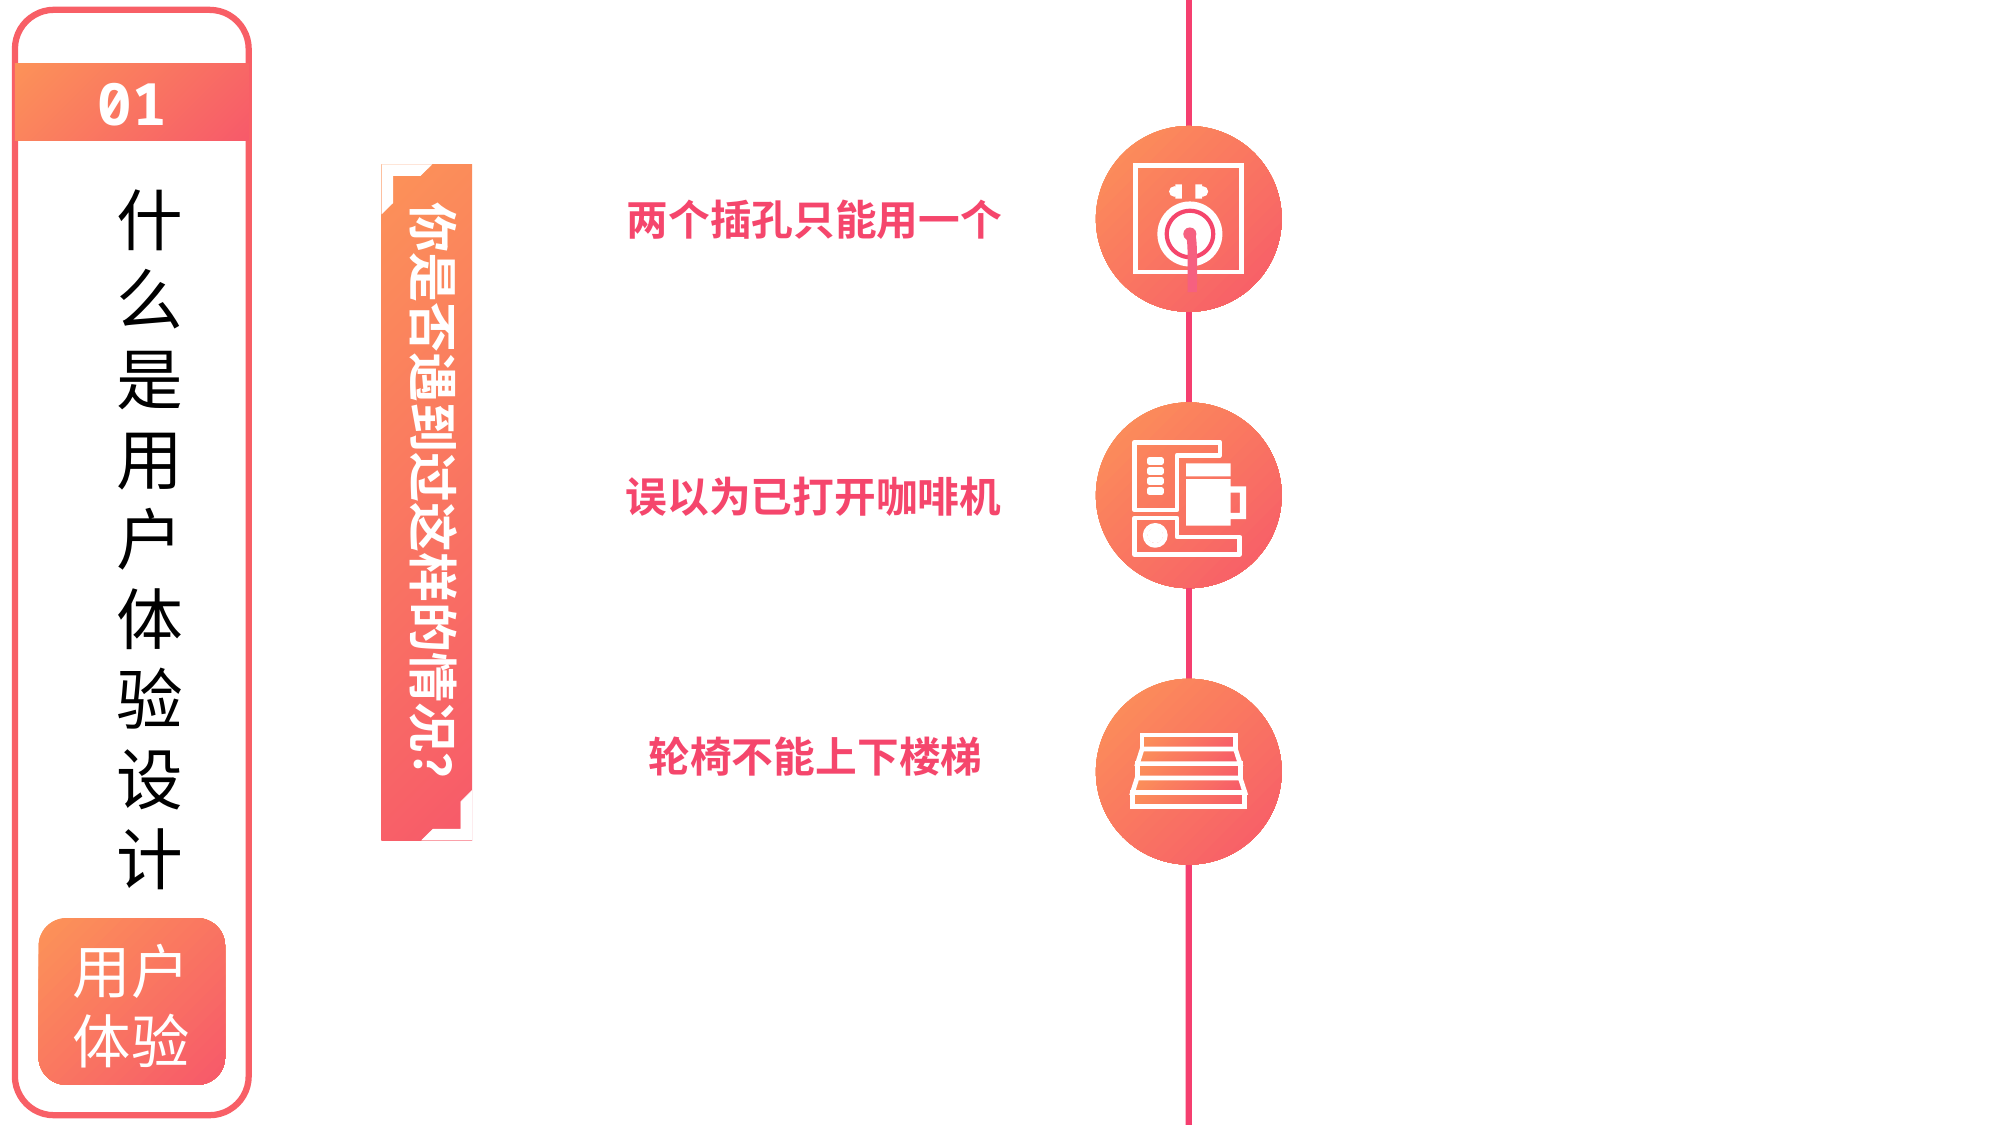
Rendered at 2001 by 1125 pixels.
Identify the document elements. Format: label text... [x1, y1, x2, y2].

text_box 轮椅不能上下楼梯 [611, 723, 1020, 789]
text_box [1095, 125, 1282, 312]
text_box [381, 164, 473, 841]
text_box 两个插孔只能用一个 [611, 186, 1020, 251]
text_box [1095, 402, 1282, 589]
text_box 误以为已打开咖啡机 [610, 463, 1019, 529]
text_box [14, 9, 249, 1116]
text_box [1095, 678, 1282, 865]
